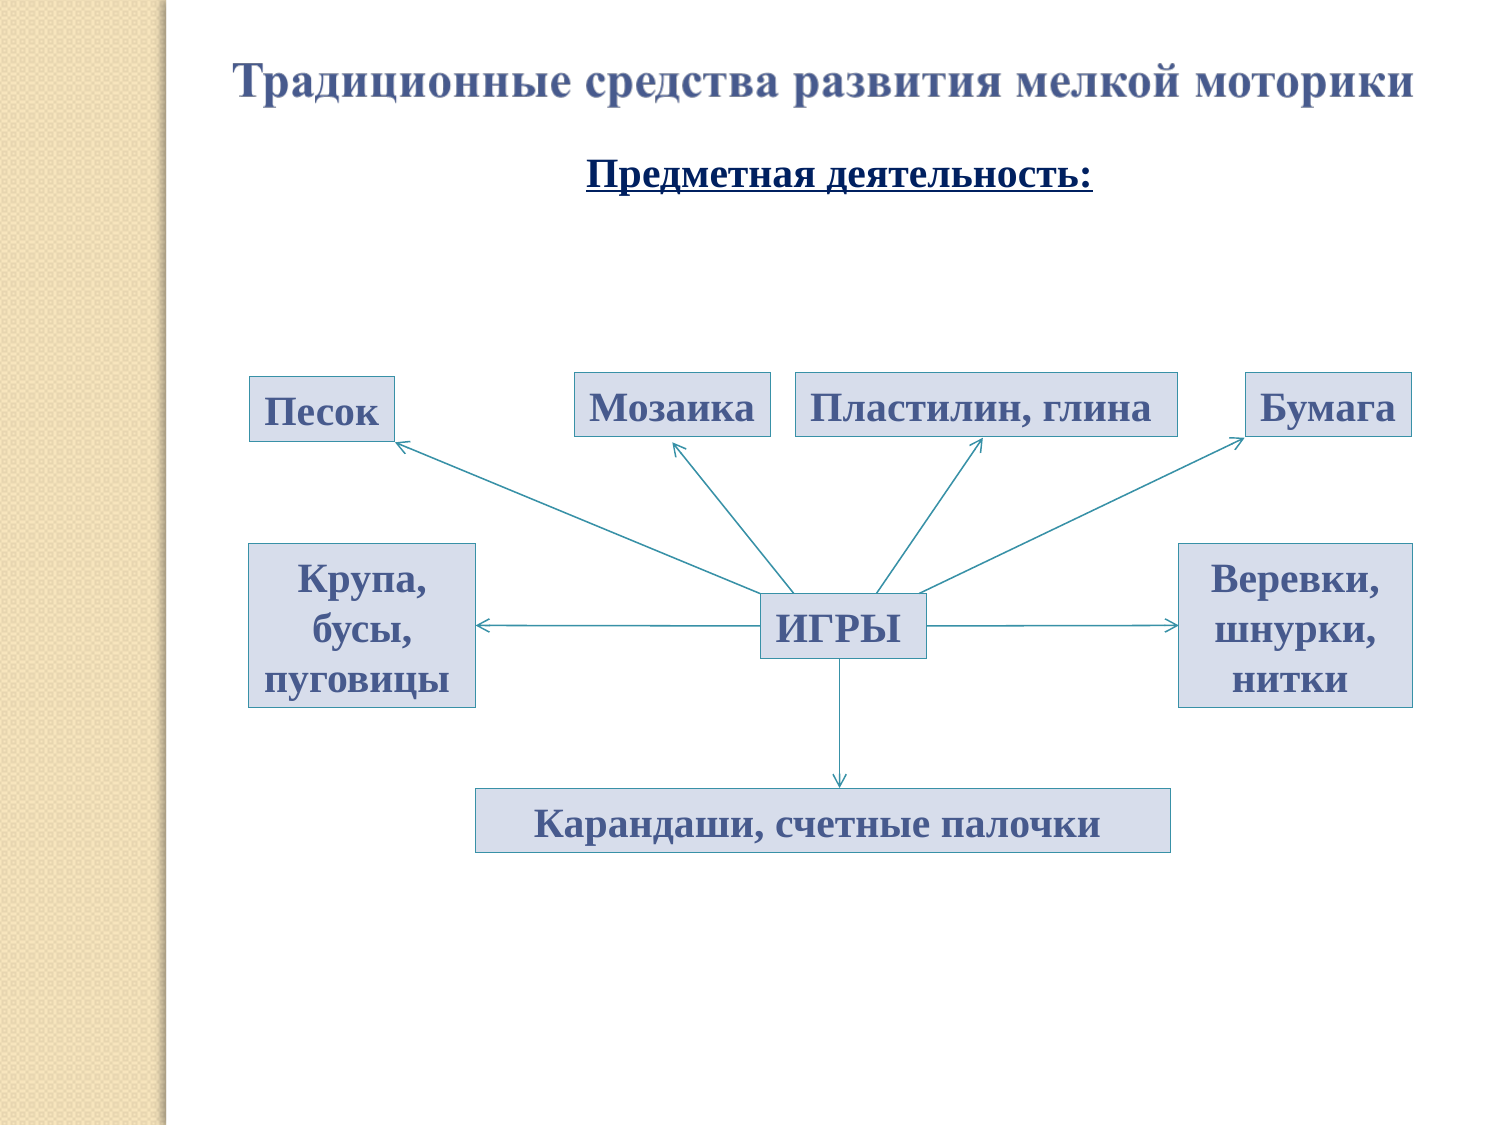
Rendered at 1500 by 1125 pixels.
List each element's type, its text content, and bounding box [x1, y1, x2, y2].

text_box Бумага [1245, 372, 1412, 437]
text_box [987, 437, 1245, 594]
text_box Крупа, бусы, пуговицы [248, 543, 476, 708]
text_box Предметная деятельность: [201, 138, 1478, 204]
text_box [394, 442, 668, 594]
text_box Мозаика [574, 372, 771, 437]
text_box Веревки, шнурки, нитки [1178, 543, 1413, 708]
picture [200, 33, 1445, 139]
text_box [672, 442, 795, 594]
text_box ИГРЫ [760, 593, 927, 659]
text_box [876, 437, 984, 594]
text_box Песок [249, 376, 395, 442]
text_box Карандаши, счетные палочки [475, 788, 1171, 853]
text_box Пластилин, глина [795, 372, 1178, 437]
